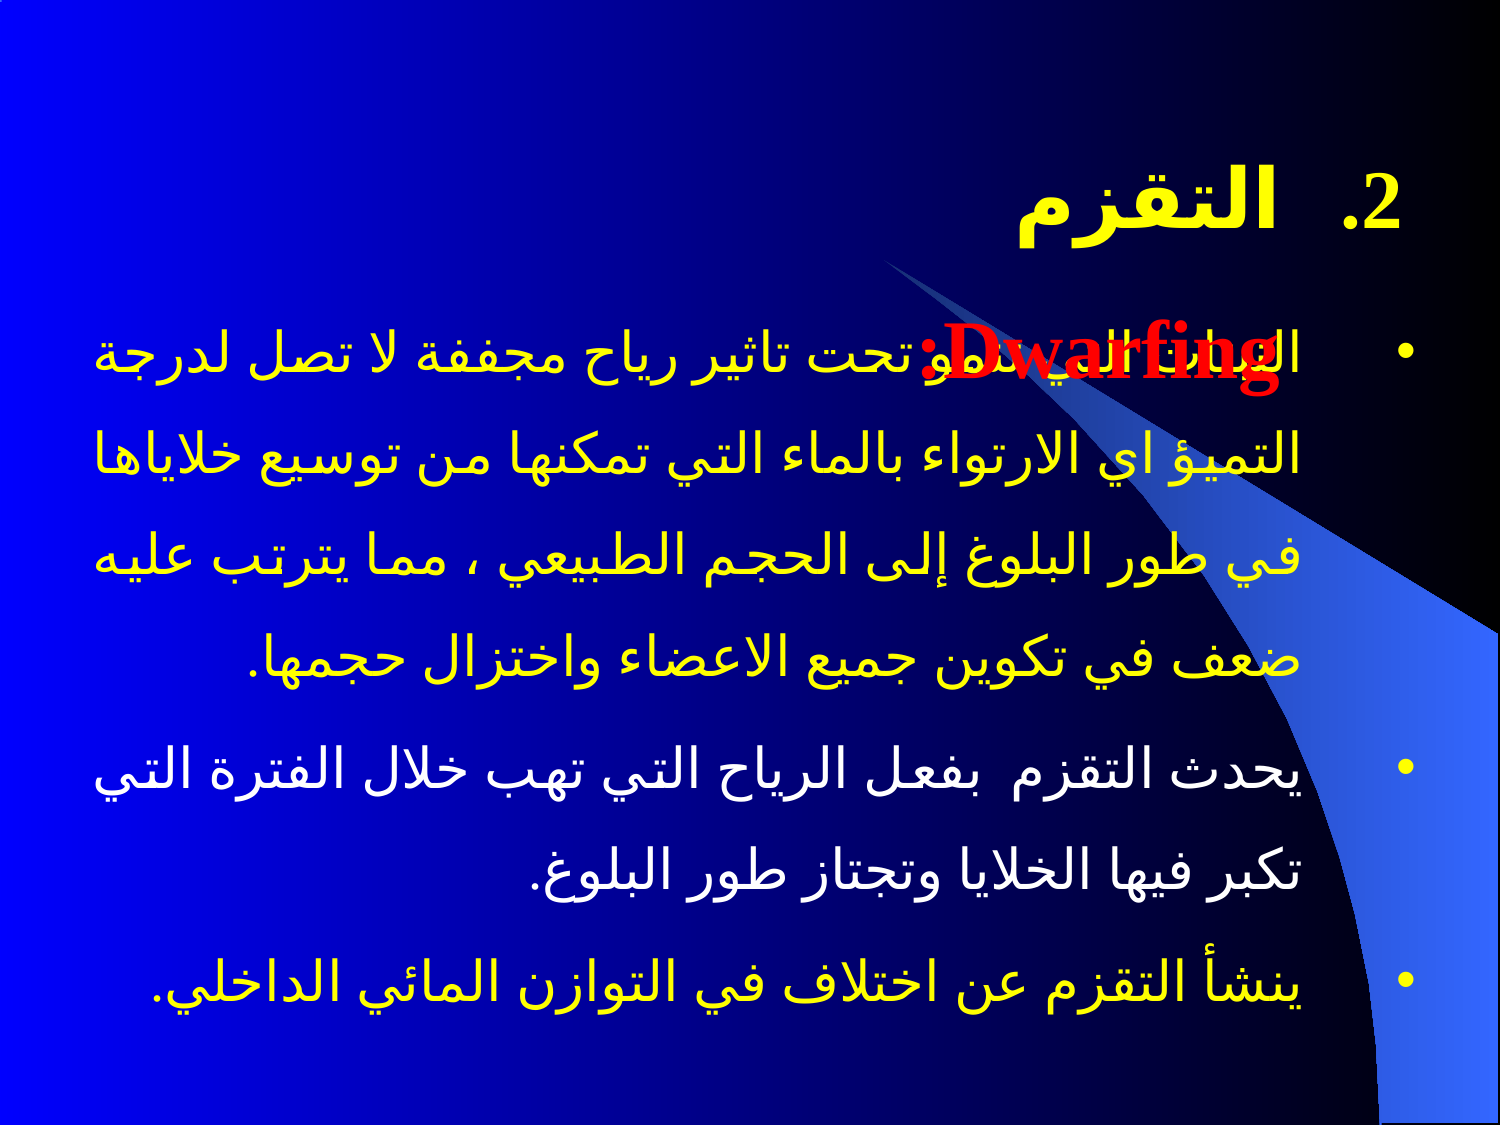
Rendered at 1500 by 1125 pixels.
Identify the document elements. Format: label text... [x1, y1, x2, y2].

text_box النبتات التي تنمو تحت تاثير رياح مجففة لا تصل لدرجة التميؤ اي الارتواء بالماء التي تمكنها من توسيع خلاياها في طور البلوغ إلى الحجم الطبيعي ، مما يترتب عليه ضعف في تكوين جميع الاعضاء واختزال حجمها. يحدث التقزم بفعل الرياح التي تهب خلال الفترة التي تكبر فيها الخلايا وتجتاز طور البلوغ. ينشأ التقزم عن اختلاف في التوازن المائي الداخلي. [62, 275, 1441, 1075]
text_box التقزم Dwarfing: [662, 87, 1418, 403]
